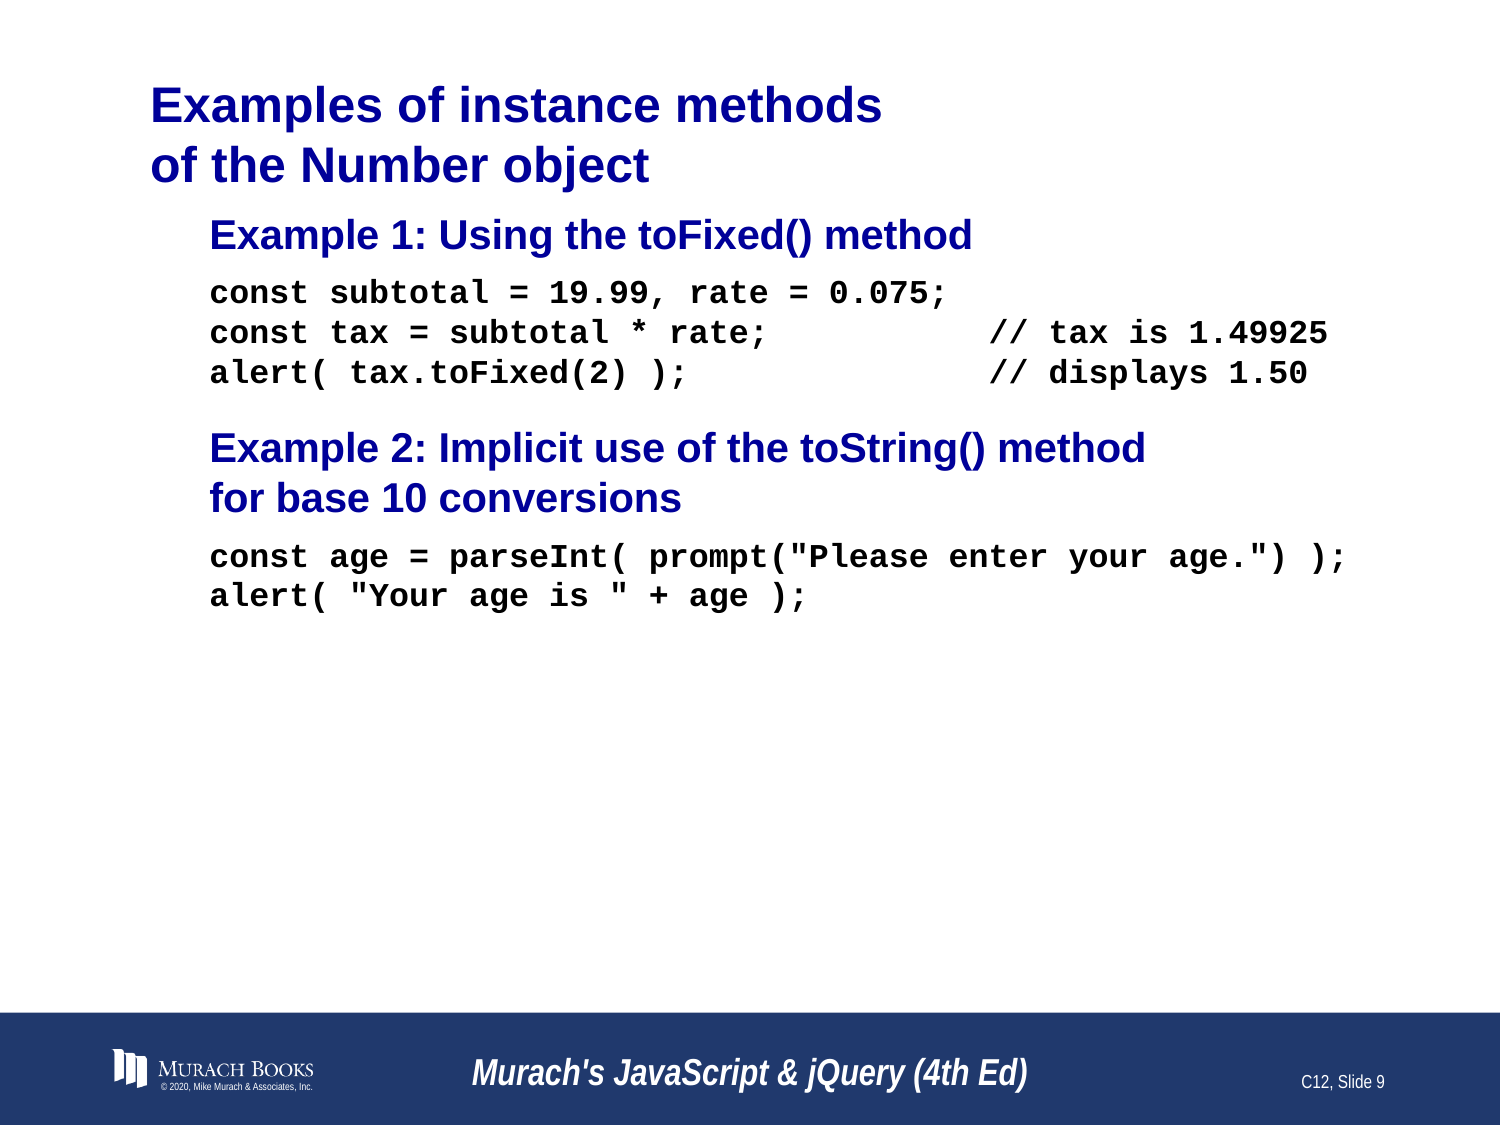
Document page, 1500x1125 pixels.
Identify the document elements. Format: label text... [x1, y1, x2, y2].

slide_number C12, Slide 9 [1087, 1025, 1400, 1100]
list Example 1: Using the toFixed() method const subtotal = 19.99, rate = 0.075; const tax = subtotal * rate; // tax is 1.49925 alert( tax.toFixed(2) ); // displays 1.50 Example 2: Implicit use of the toString() method for base 10 conversions const age = parseInt( prompt("Please enter your age.") ); alert( "Your age is " + age ); [137, 200, 1375, 1000]
footer © 2020, Mike Murach & Associates, Inc. [12, 1025, 463, 1100]
slide_number Murach's JavaScript & jQuery (4th Ed) [463, 1025, 1050, 1100]
title Examples of instance methods of the Number object [150, 72, 1350, 194]
